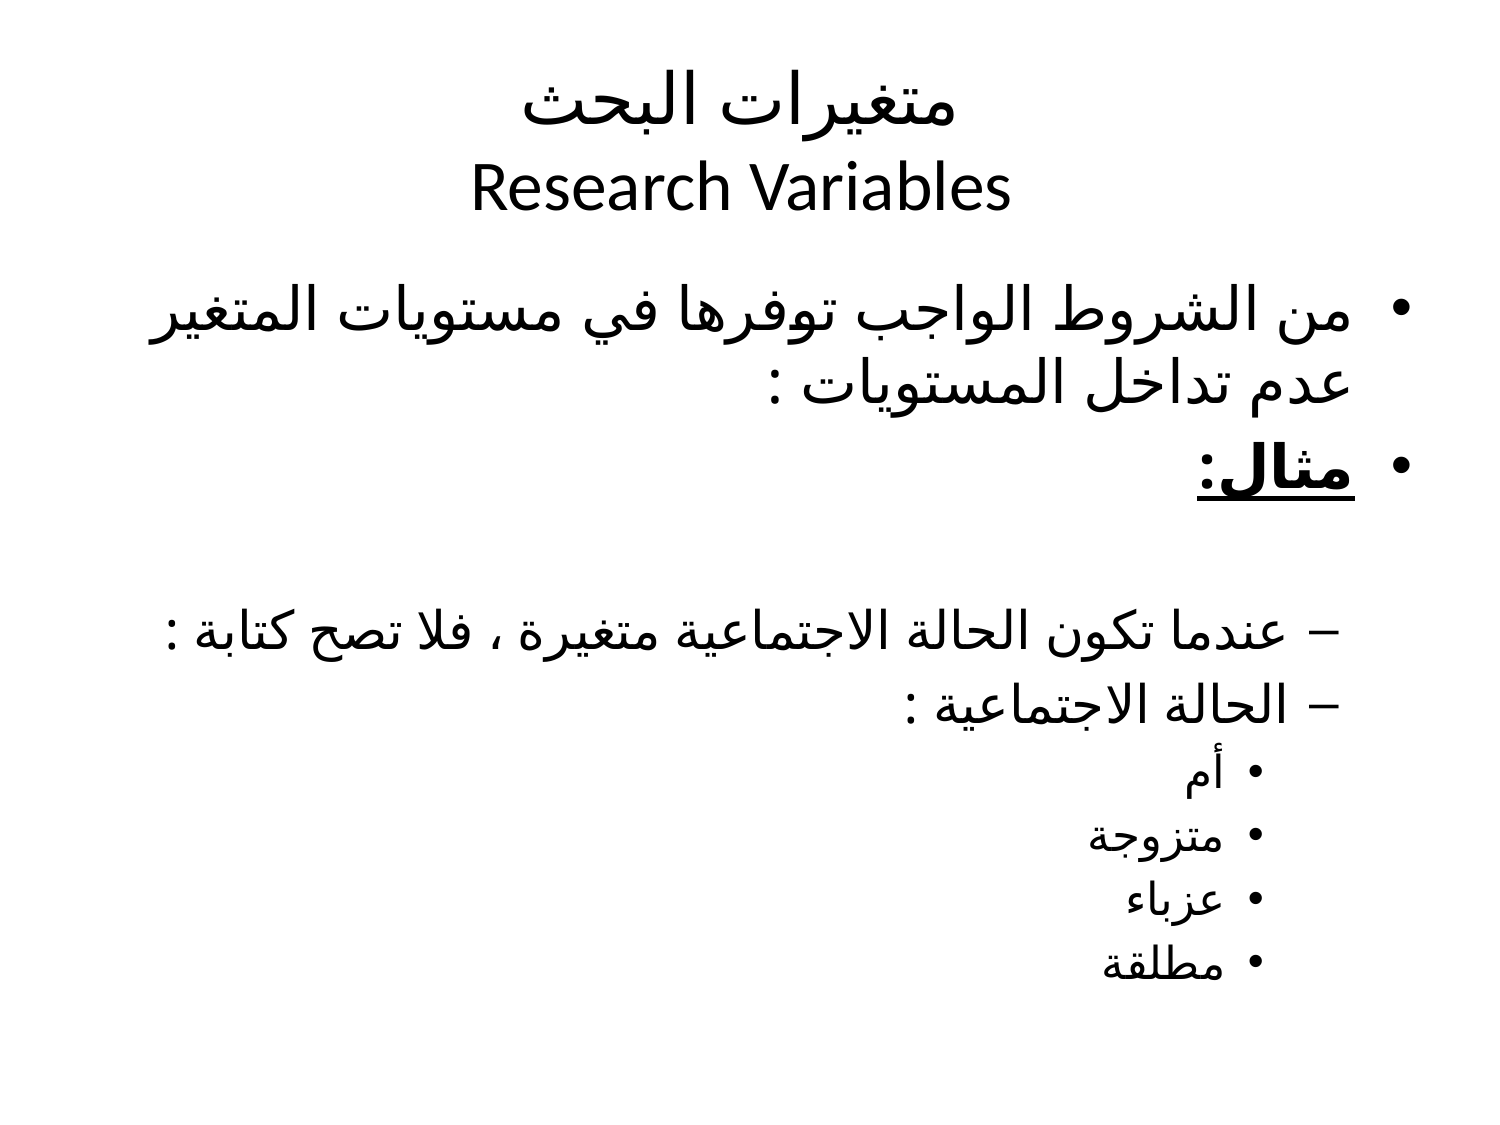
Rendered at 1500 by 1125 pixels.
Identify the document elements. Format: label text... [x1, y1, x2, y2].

title متغيرات البحث Research Variables [75, 45, 1425, 233]
list من الشروط الواجب توفرها في مستويات المتغير عدم تداخل المستويات : مثال: عندما تكون الحالة الاجتماعية متغيرة ، فلا تصح كتابة : الحالة الاجتماعية : أم متزوجة عزباء مطلقة [75, 262, 1425, 1005]
